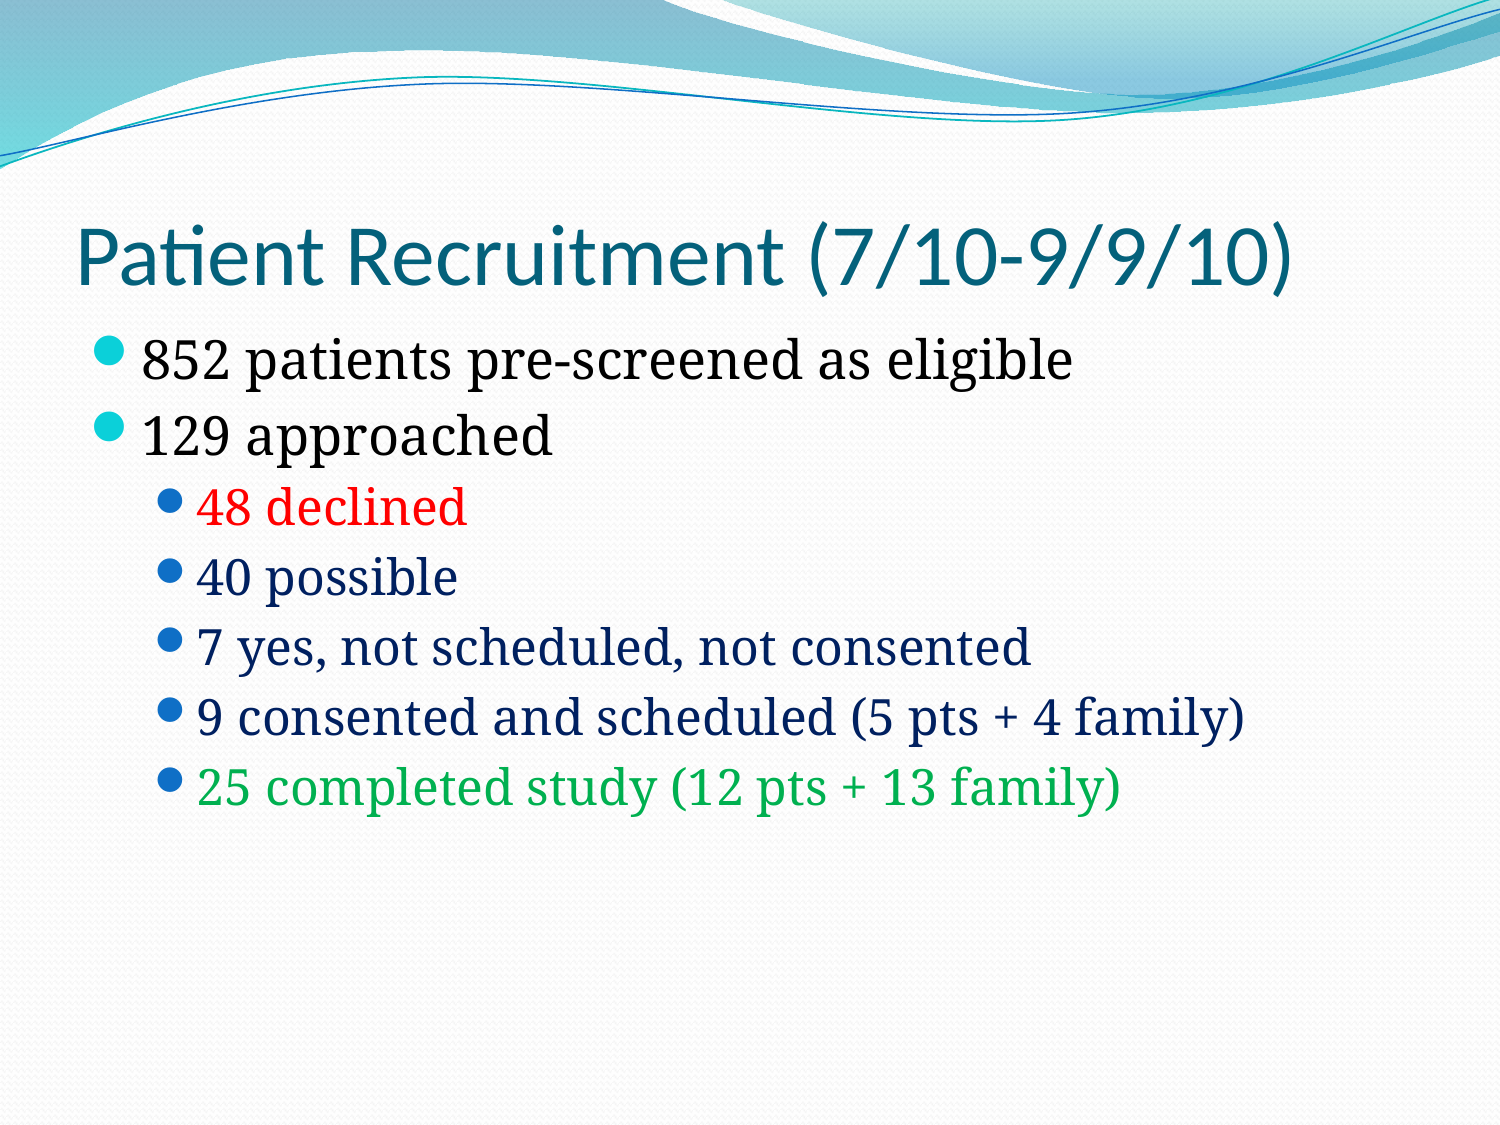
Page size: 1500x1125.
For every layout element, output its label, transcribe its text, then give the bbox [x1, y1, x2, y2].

title Patient Recruitment (7/10-9/9/10) [75, 115, 1425, 303]
list 852 patients pre-screened as eligible 129 approached 48 declined 40 possible 7 yes, not scheduled, not consented 9 consented and scheduled (5 pts + 4 family) 25 completed study (12 pts + 13 family) [75, 317, 1425, 1038]
